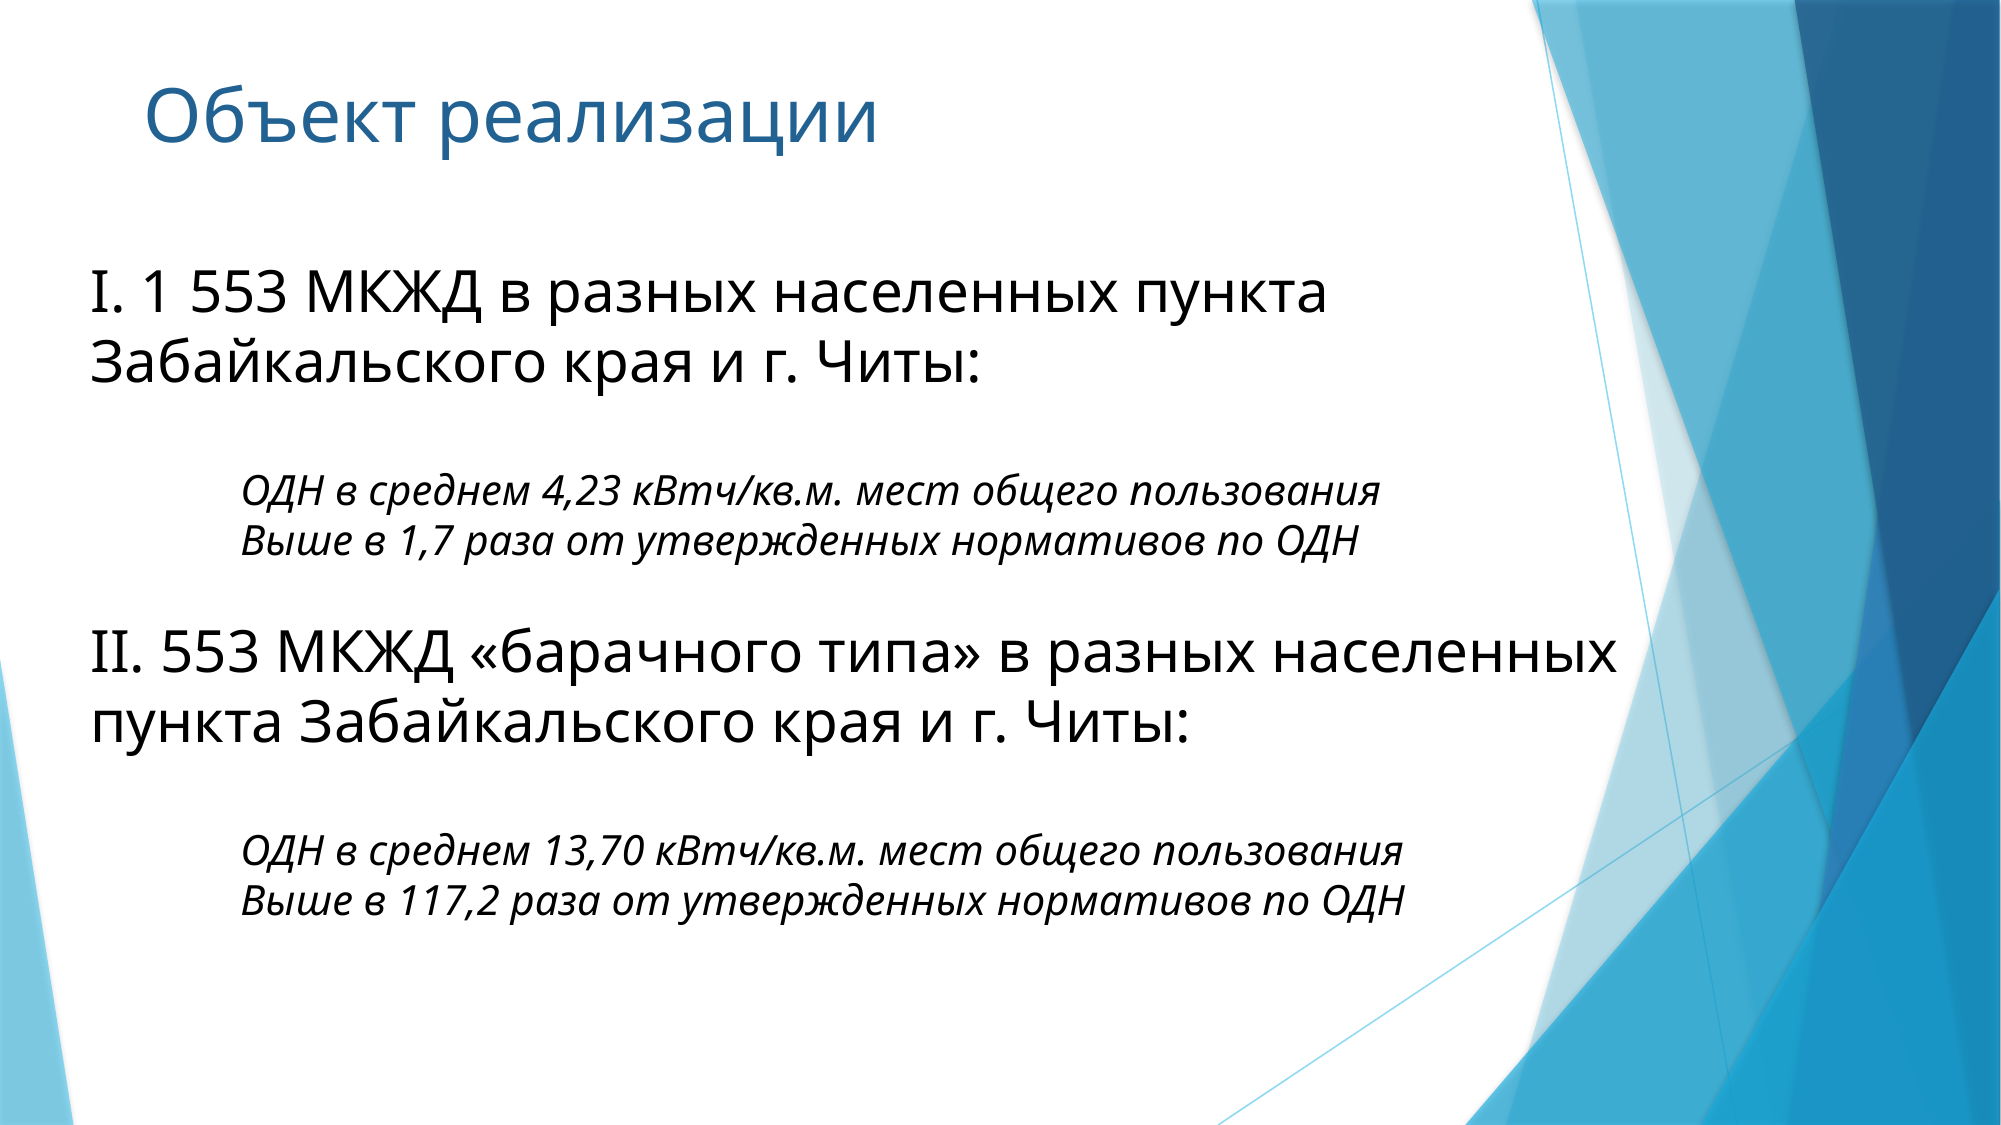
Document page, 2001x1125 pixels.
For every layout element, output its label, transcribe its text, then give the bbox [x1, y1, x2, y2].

text_box I. 1 553 МКЖД в разных населенных пункта Забайкальского края и г. Читы: ОДН в среднем 4,23 кВтч/кв.м. мест общего пользования Выше в 1,7 раза от утвержденных нормативов по ОДН II. 553 МКЖД «барачного типа» в разных населенных пункта Забайкальского края и г. Читы: ОДН в среднем 13,70 кВтч/кв.м. мест общего пользования Выше в 117,2 раза от утвержденных нормативов по ОДН [75, 246, 1755, 932]
text_box Объект реализации [128, 59, 1453, 160]
